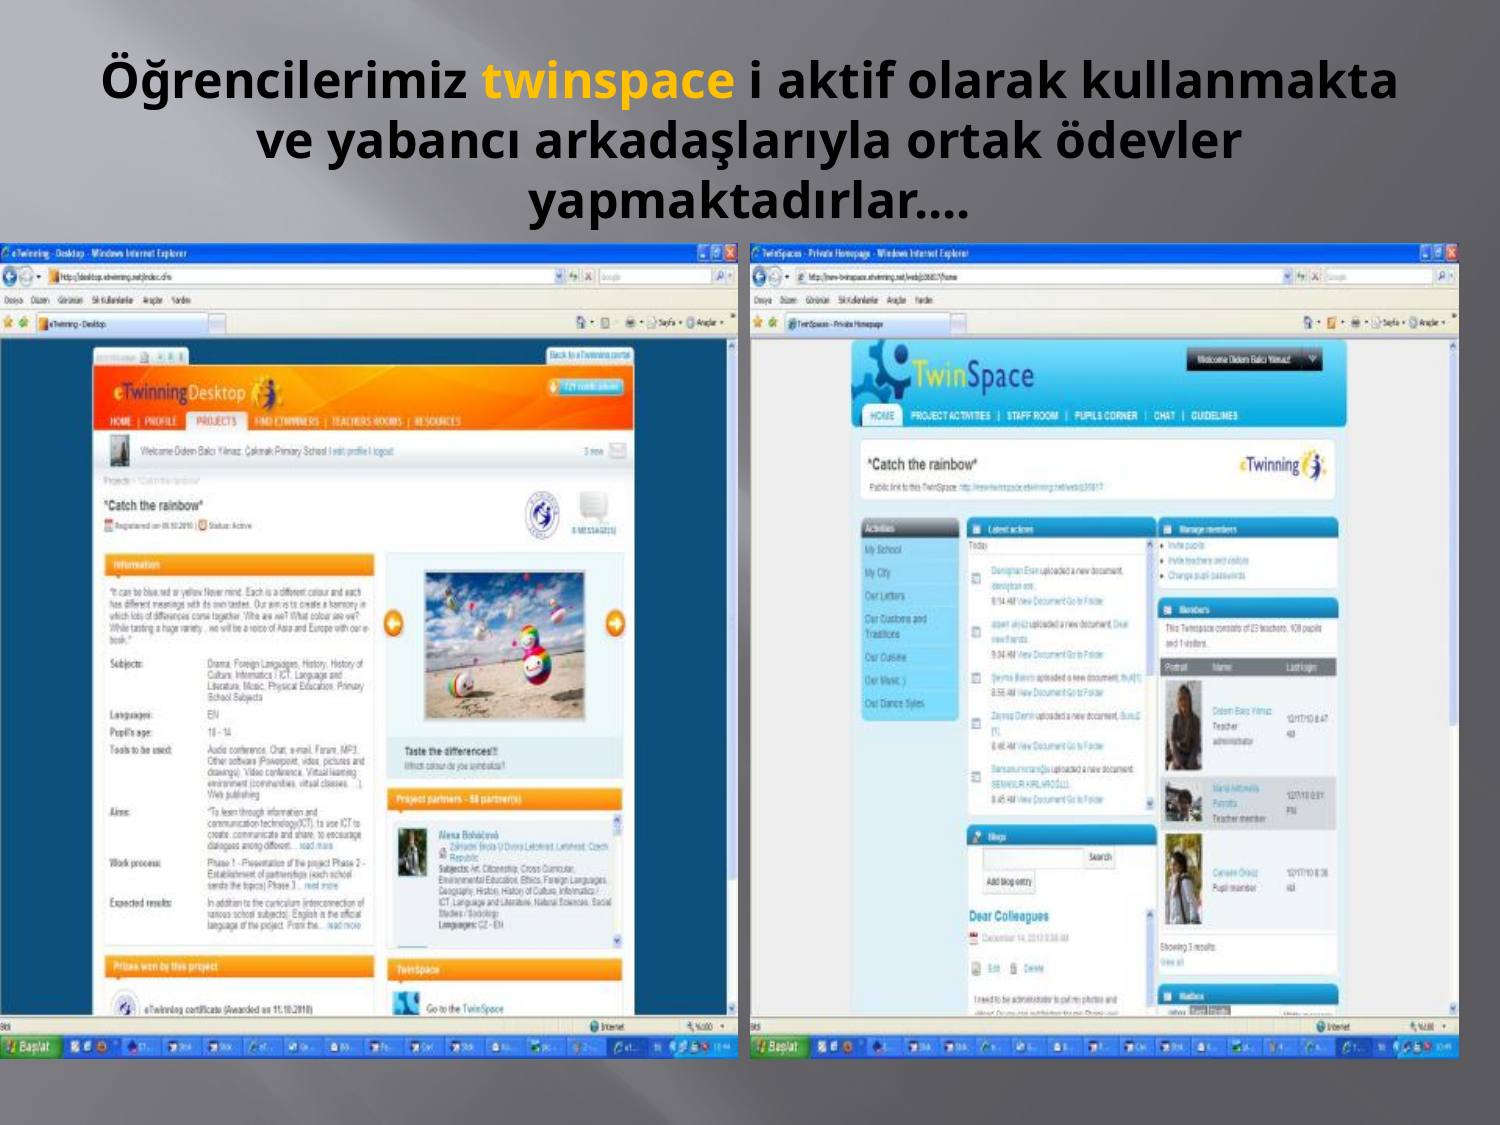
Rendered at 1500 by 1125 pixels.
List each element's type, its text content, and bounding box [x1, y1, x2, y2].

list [0, 243, 738, 1059]
title Öğrencilerimiz twinspace i aktif olarak kullanmakta ve yabancı arkadaşlarıyla ortak ödevler yapmaktadırlar.... [75, 45, 1425, 233]
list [749, 243, 1459, 1059]
